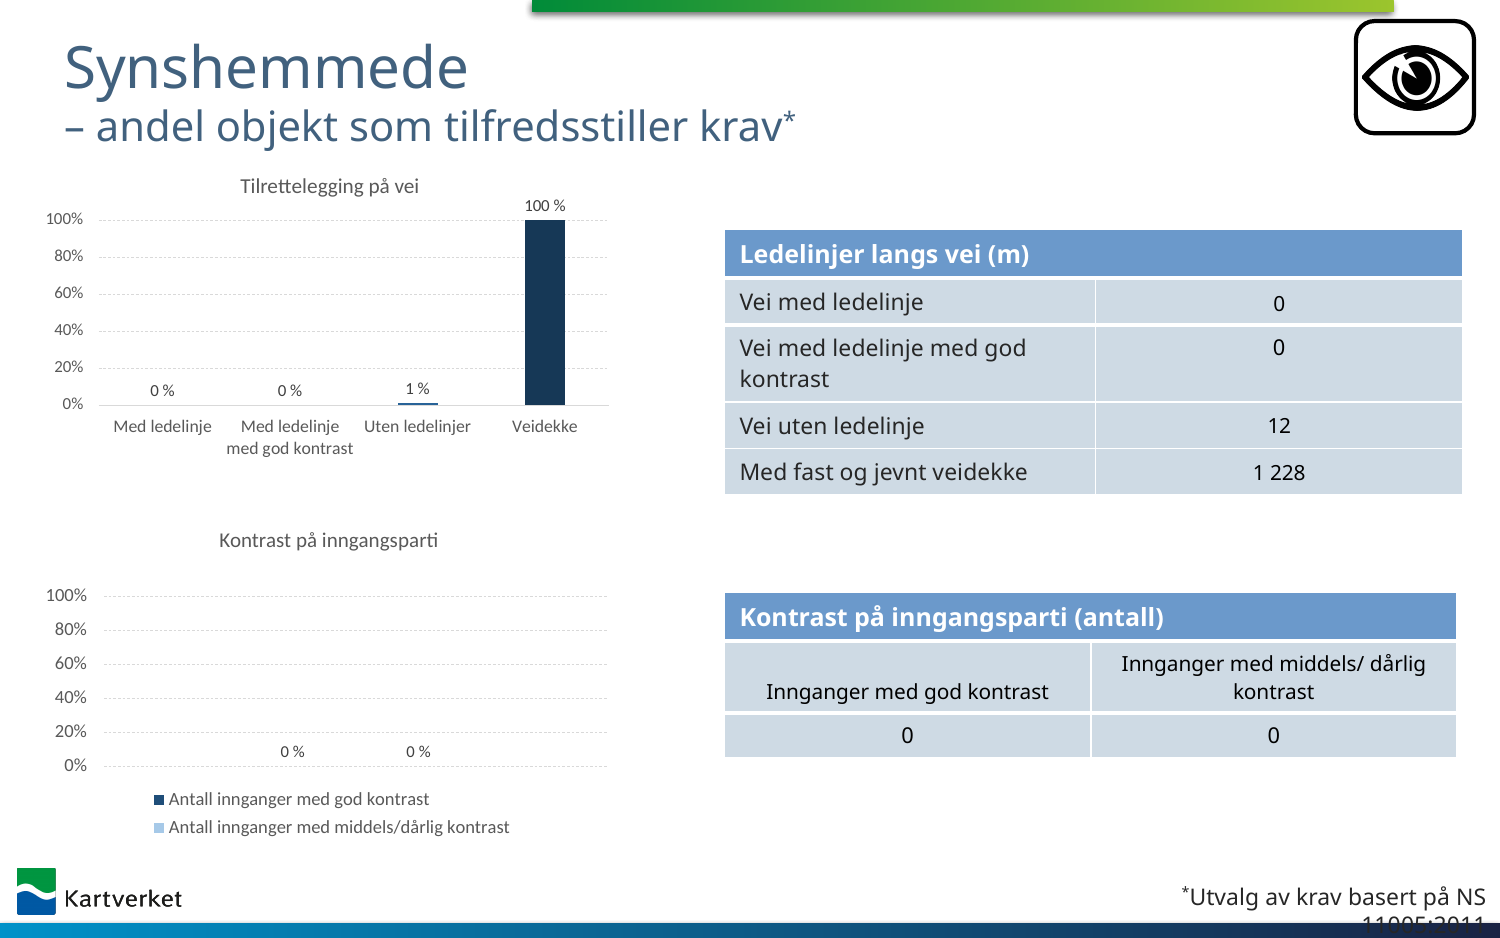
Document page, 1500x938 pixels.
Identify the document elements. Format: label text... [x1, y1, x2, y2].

table_cell Vei med ledelinje med god kontrast [725, 327, 1095, 401]
text_box Synshemmede – andel objekt som tilfredsstiller krav* [49, 24, 1431, 158]
table_cell Innganger med god kontrast [725, 643, 1090, 711]
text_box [1355, 20, 1475, 134]
picture [41, 166, 619, 492]
table_cell Med fast og jevnt veidekke [725, 449, 1095, 494]
table_cell Vei med ledelinje [725, 280, 1095, 323]
table_cell 0 [1092, 715, 1456, 757]
table_header Ledelinjer langs vei (m) [725, 230, 1462, 276]
table_cell 0 [1096, 327, 1462, 401]
picture [41, 520, 617, 846]
table_header Kontrast på inngangsparti (antall) [725, 593, 1456, 639]
table_cell Vei uten ledelinje [725, 403, 1095, 448]
table_cell 0 [1096, 280, 1462, 323]
table_cell 0 [725, 715, 1090, 757]
table_cell 12 [1096, 403, 1462, 448]
text_box *Utvalg av krav basert på NS 11005:2011 [1068, 873, 1500, 938]
table_cell Innganger med middels/ dårlig kontrast [1092, 643, 1456, 711]
table_cell 1 228 [1096, 449, 1462, 494]
